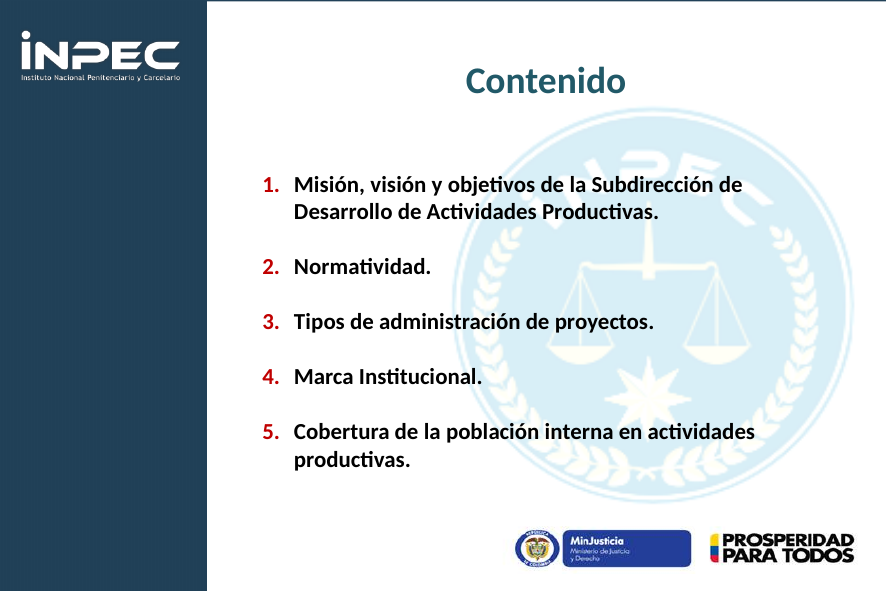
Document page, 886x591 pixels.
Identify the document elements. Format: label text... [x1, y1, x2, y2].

text_box [206, 0, 886, 591]
picture [0, 1, 207, 591]
picture [419, 82, 880, 575]
text_box Misión, visión y objetivos de la Subdirección de Desarrollo de Actividades Productivas. Normatividad. Tipos de administración de proyectos. Marca Institucional. Cobertura de la población interna en actividades productivas. [253, 165, 414, 476]
text_box Contenido [306, 52, 787, 106]
